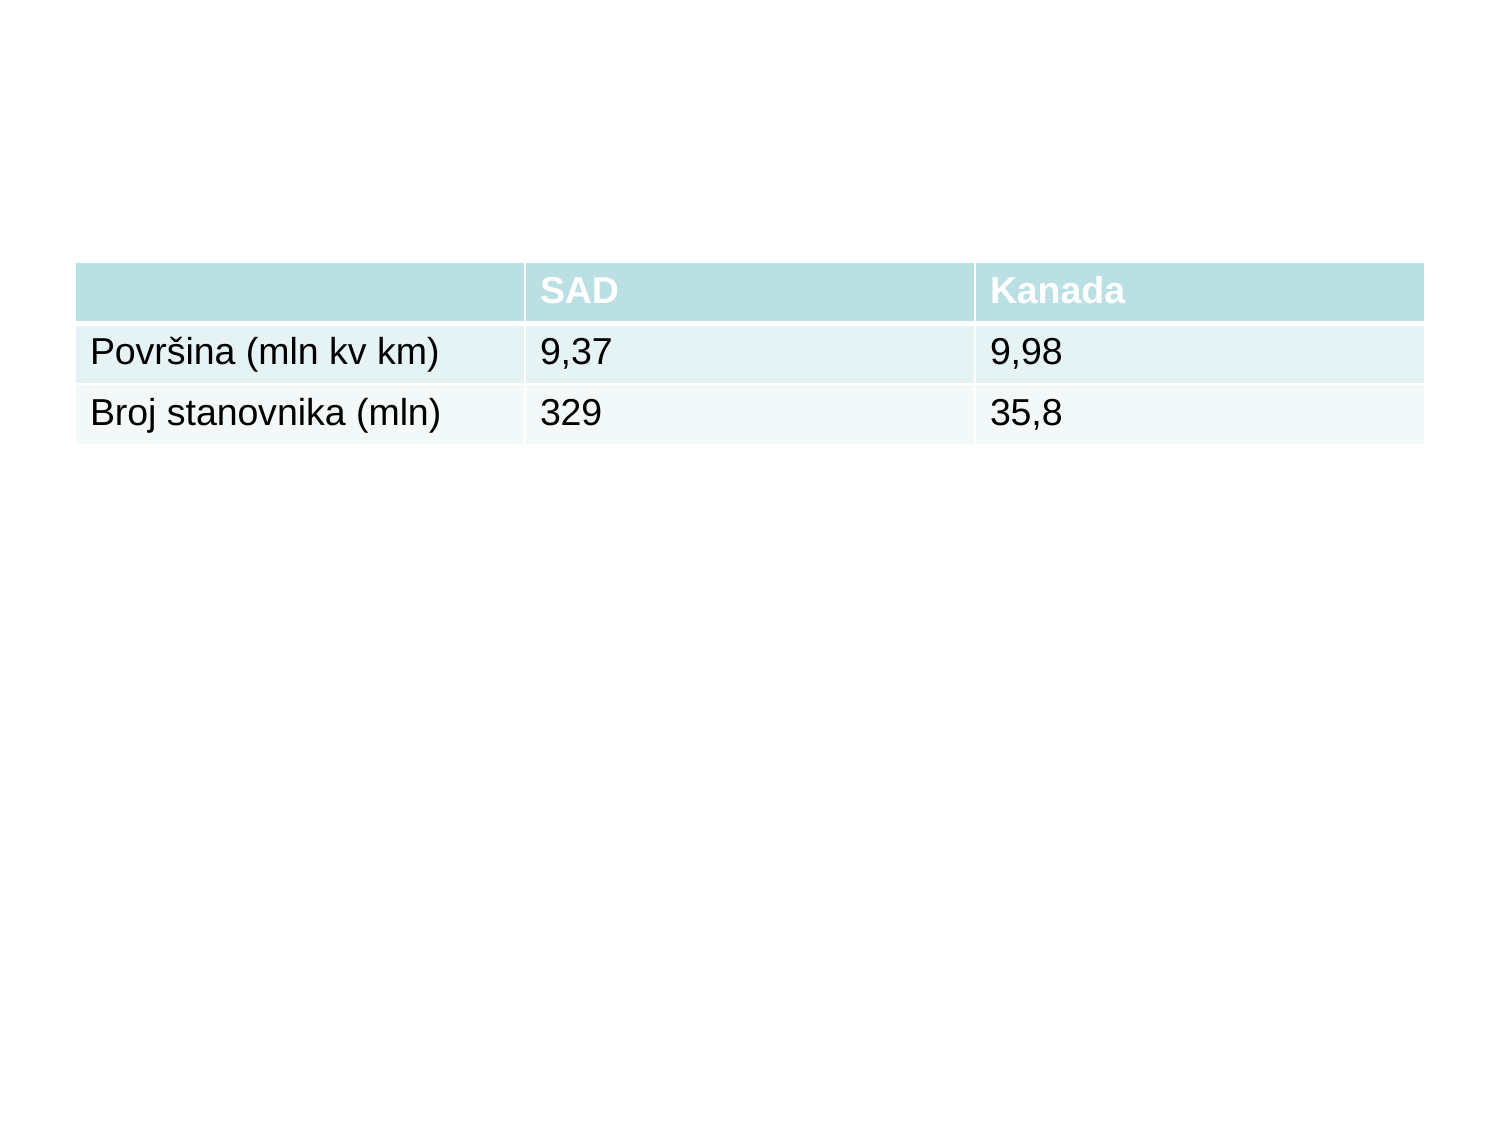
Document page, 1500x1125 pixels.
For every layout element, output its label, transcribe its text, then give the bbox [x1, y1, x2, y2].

table_header Kanada [976, 263, 1424, 321]
table_cell 9,98 [976, 326, 1424, 383]
table_cell Površina (mln kv km) [76, 326, 524, 383]
table_cell 9,37 [526, 326, 974, 383]
table_cell 35,8 [976, 385, 1424, 444]
table_cell Broj stanovnika (mln) [76, 385, 524, 444]
table_cell 329 [526, 385, 974, 444]
table_header SAD [526, 263, 974, 321]
table_header [76, 263, 524, 321]
